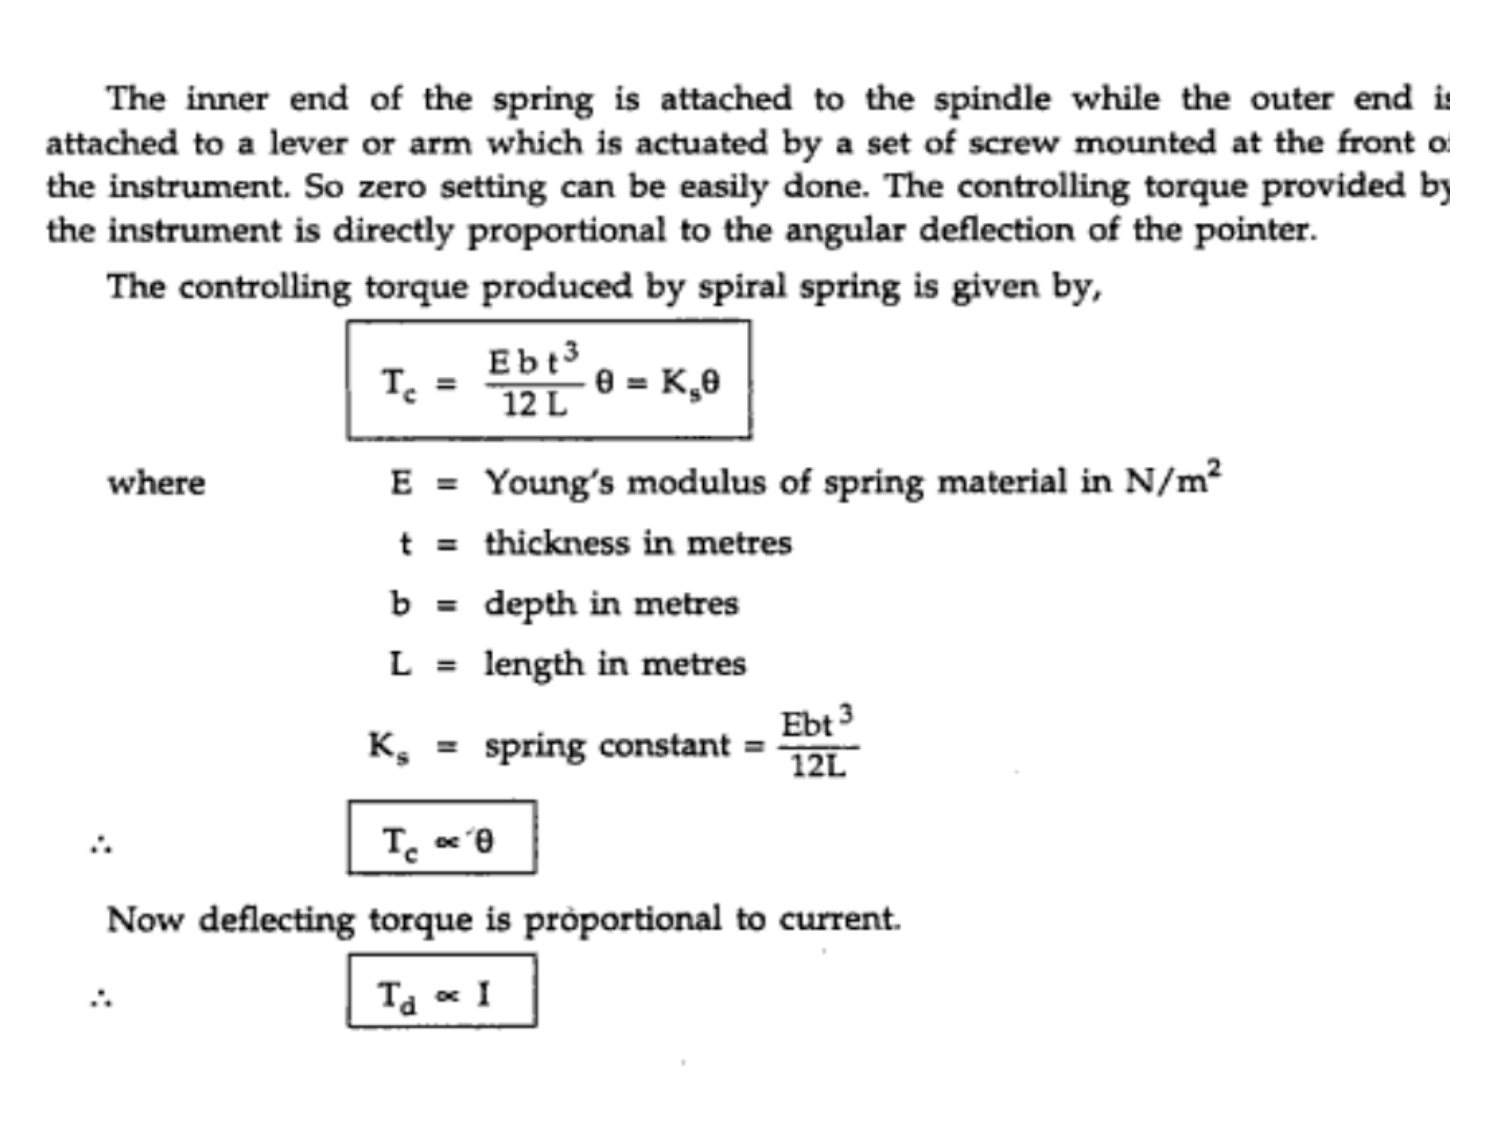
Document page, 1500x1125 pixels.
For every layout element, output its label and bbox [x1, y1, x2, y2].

list [37, 74, 1451, 1088]
